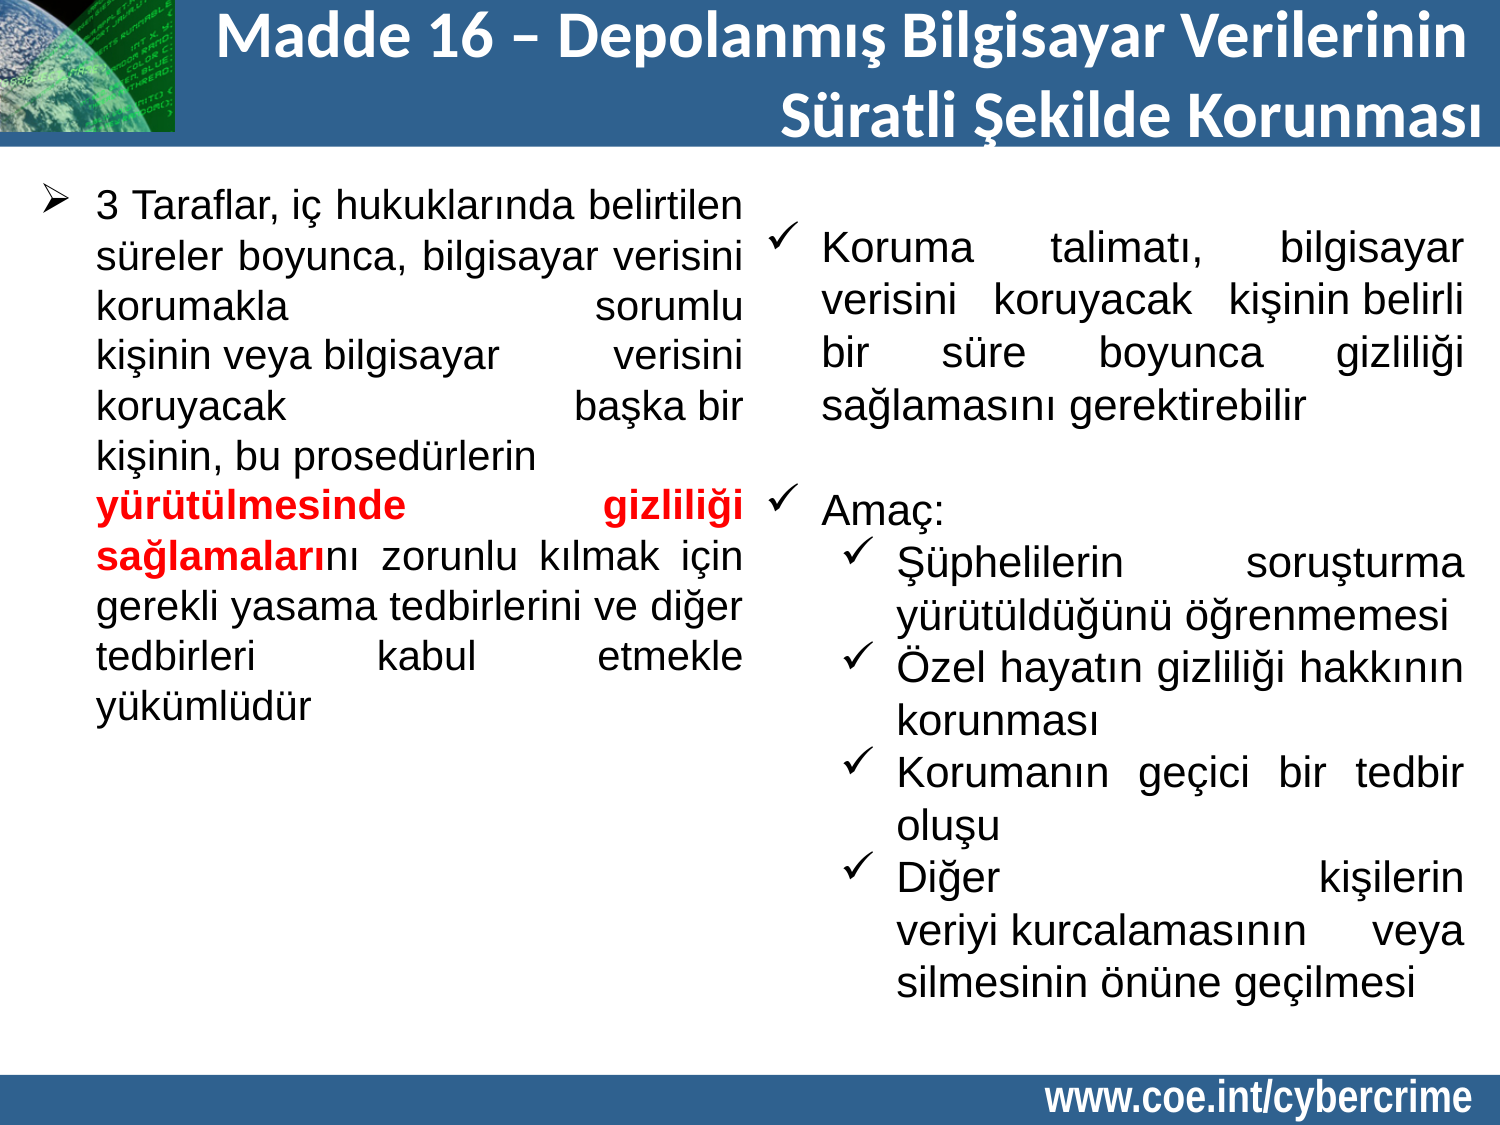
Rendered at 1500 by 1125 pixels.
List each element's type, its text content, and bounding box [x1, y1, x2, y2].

text_box Madde 16 – Depolanmış Bilgisayar Verilerinin Süratli Şekilde Korunması [0, 0, 1500, 149]
text_box Koruma talimatı, bilgisayar verisini koruyacak kişinin belirli bir süre boyunca gizliliği sağlamasını gerektirebilir Amaç: Şüphelilerin soruşturma yürütüldüğünü öğrenmemesi Özel hayatın gizliliği hakkının korunması Korumanın geçici bir tedbir oluşu Diğer kişilerin veriyi kurcalamasının veya silmesinin önüne geçilmesi [749, 211, 1480, 1014]
picture [0, 0, 175, 132]
text_box 3 Taraflar, iç hukuklarında belirtilen süreler boyunca, bilgisayar verisini korumakla sorumlu kişinin veya bilgisayar verisini koruyacak başka bir kişinin, bu prosedürlerin yürütülmesinde gizliliği sağlamalarını zorunlu kılmak için gerekli yasama tedbirlerini ve diğer tedbirleri kabul etmekle yükümlüdür [24, 170, 759, 736]
text_box www.coe.int/cybercrime [1030, 1059, 1500, 1125]
text_box [0, 1073, 1030, 1125]
